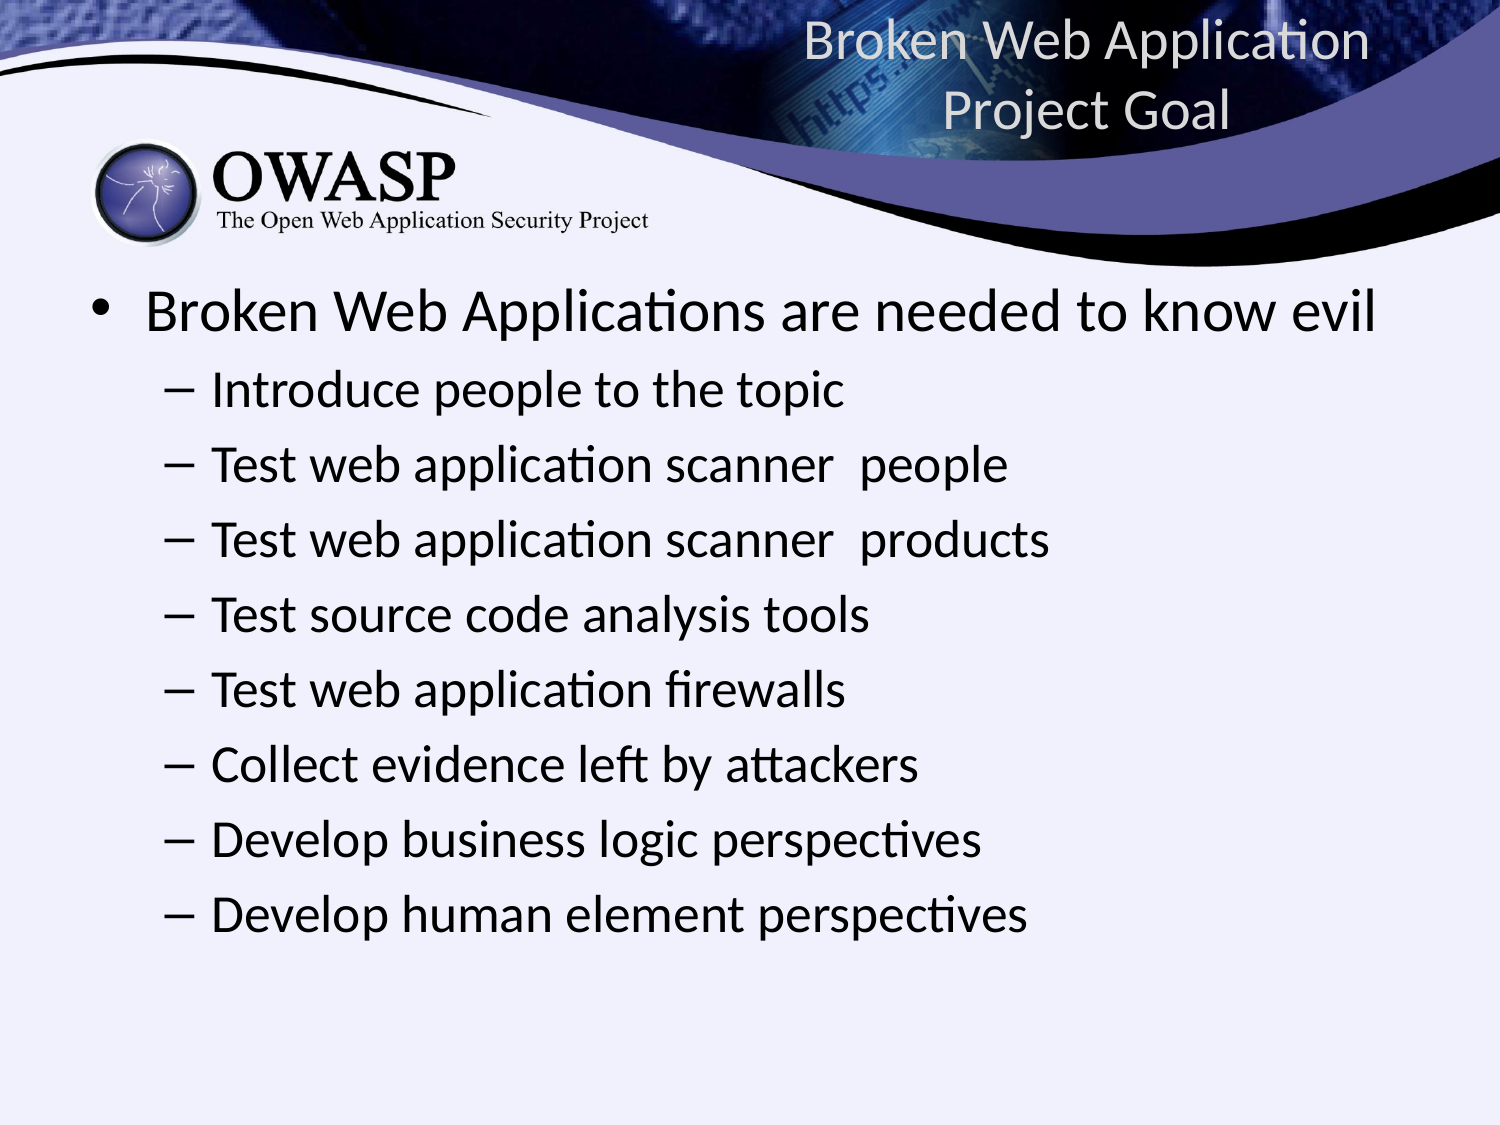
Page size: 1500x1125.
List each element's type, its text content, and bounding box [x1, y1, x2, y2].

picture [0, 0, 1500, 1125]
list Broken Web Applications are needed to know evil Introduce people to the topic Test web application scanner people Test web application scanner products Test source code analysis tools Test web application firewalls Collect evidence left by attackers Develop business logic perspectives Develop human element perspectives [75, 262, 1425, 1005]
title Broken Web Application Project Goal [699, 12, 1475, 130]
